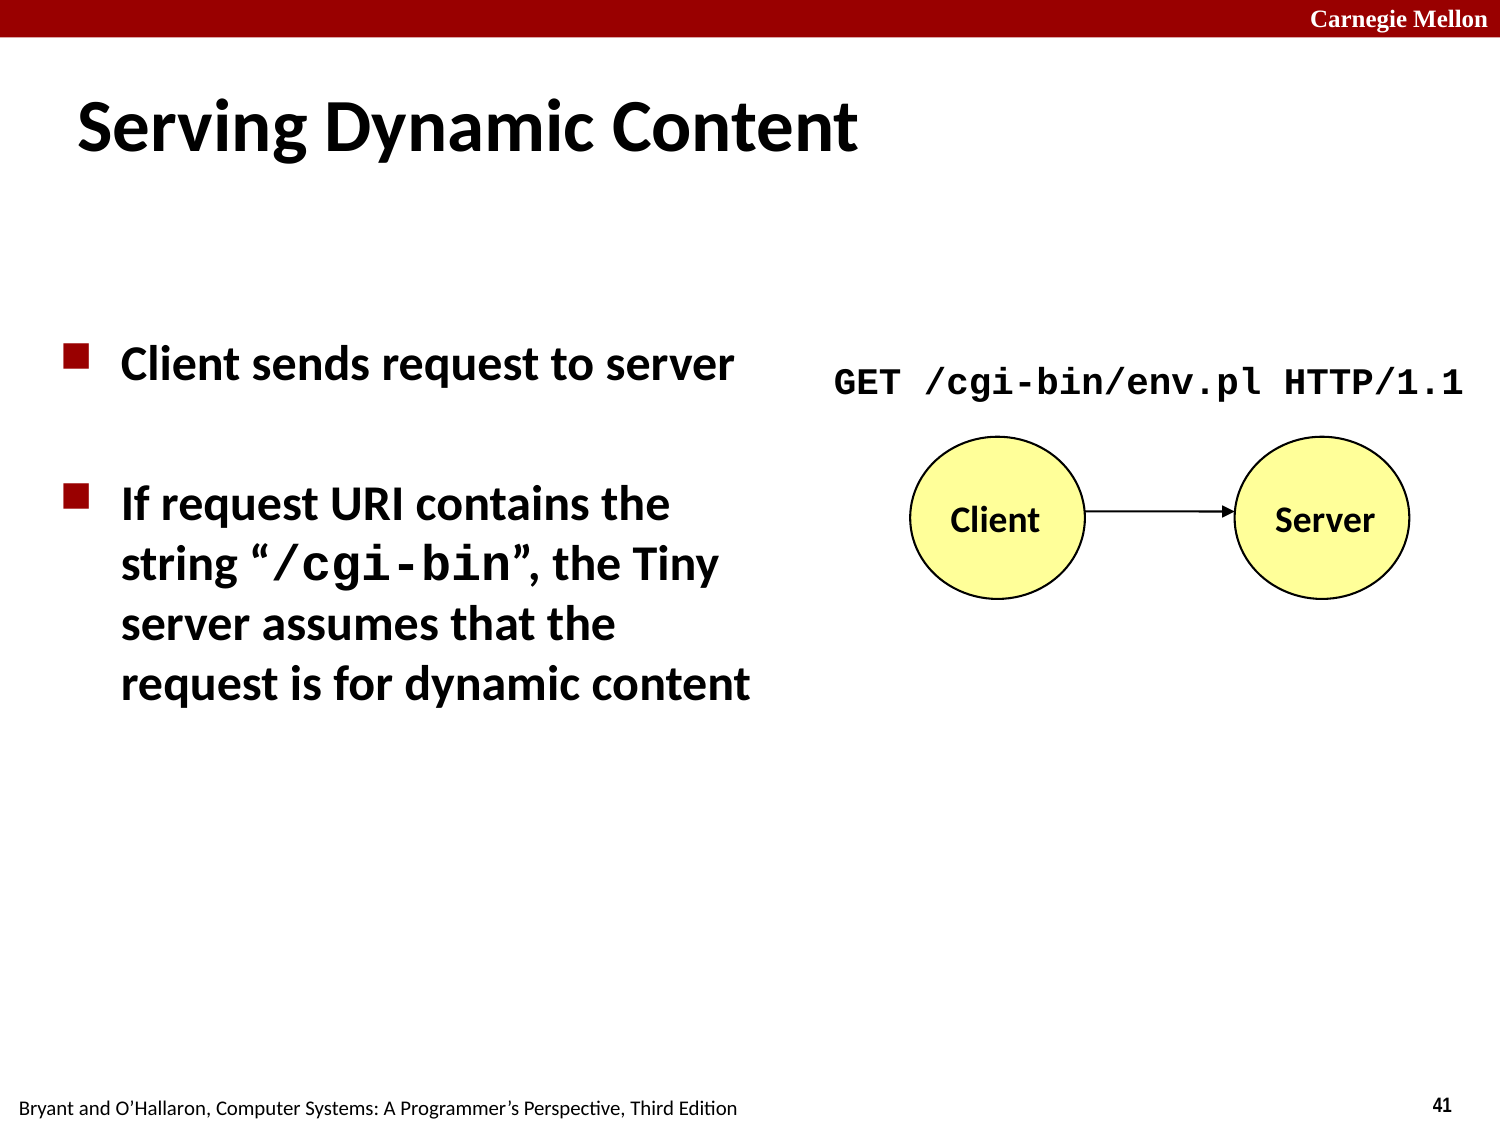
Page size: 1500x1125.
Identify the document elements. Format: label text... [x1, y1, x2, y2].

text_box [1084, 505, 1235, 518]
text_box Server [1234, 436, 1410, 599]
text_box Client [910, 436, 1085, 599]
text_box GET /cgi-bin/env.pl HTTP/1.1 [818, 349, 1479, 410]
title Serving Dynamic Content [62, 68, 1063, 163]
list Client sends request to server If request URI contains the string “/cgi-bin”, the Tiny server assumes that the request is for dynamic content [49, 322, 776, 1055]
